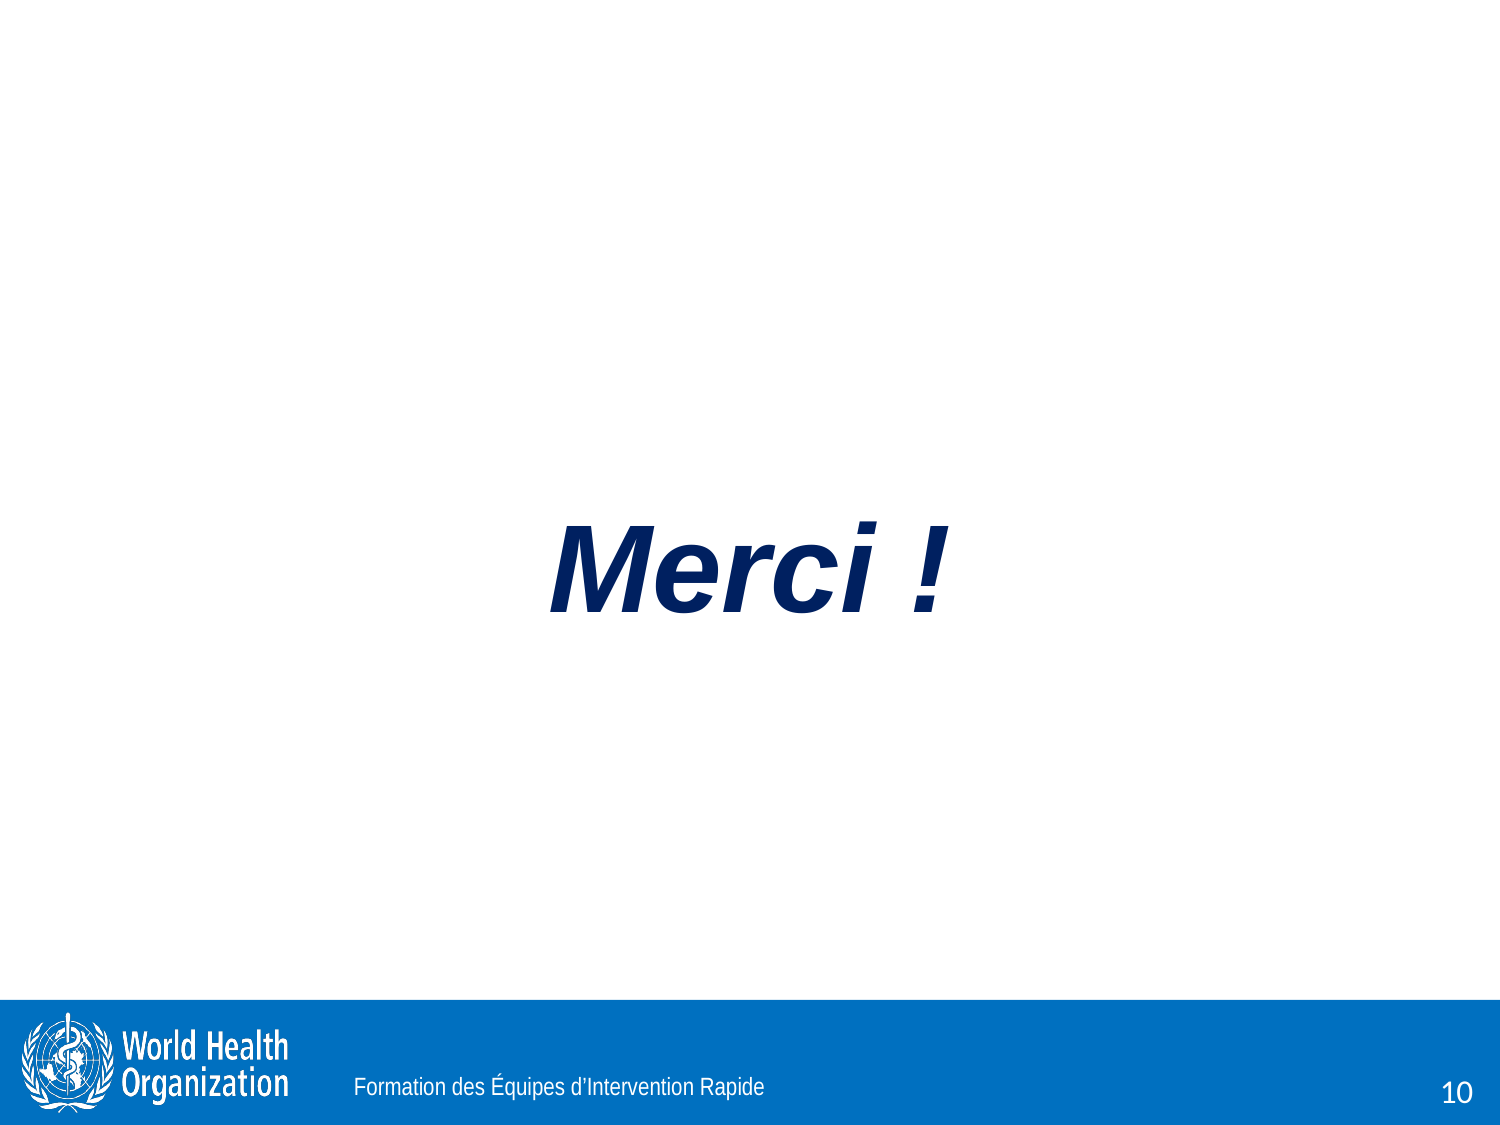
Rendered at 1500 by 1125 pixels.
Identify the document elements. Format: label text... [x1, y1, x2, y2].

title Merci ! [75, 468, 1425, 657]
picture [21, 1012, 288, 1113]
